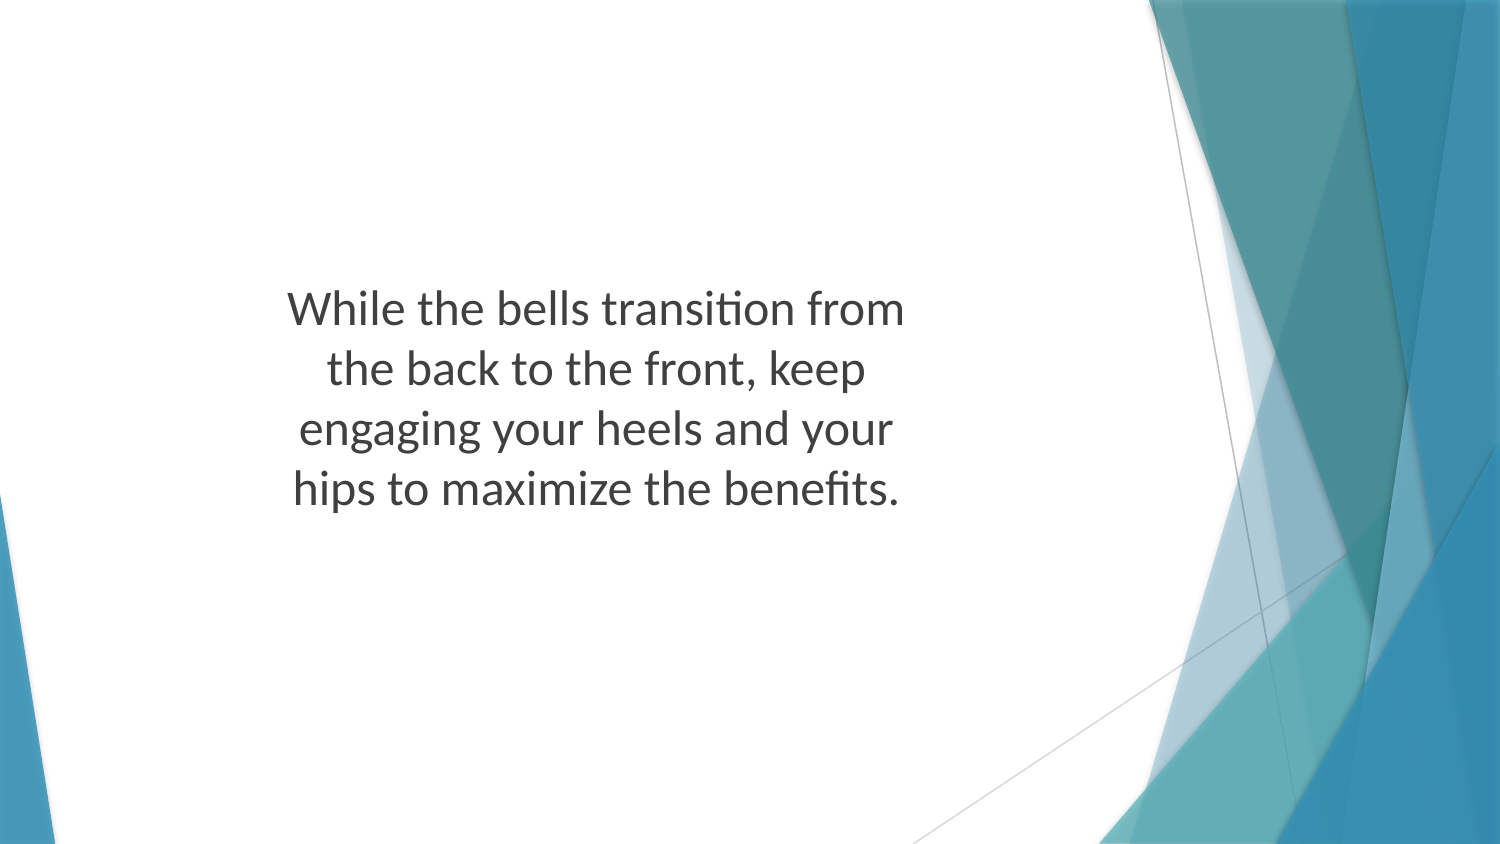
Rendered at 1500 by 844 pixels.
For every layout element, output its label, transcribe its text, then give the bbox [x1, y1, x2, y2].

list While the bells transition from the back to the front, keep engaging your heels and your hips to maximize the benefits. [242, 268, 951, 599]
